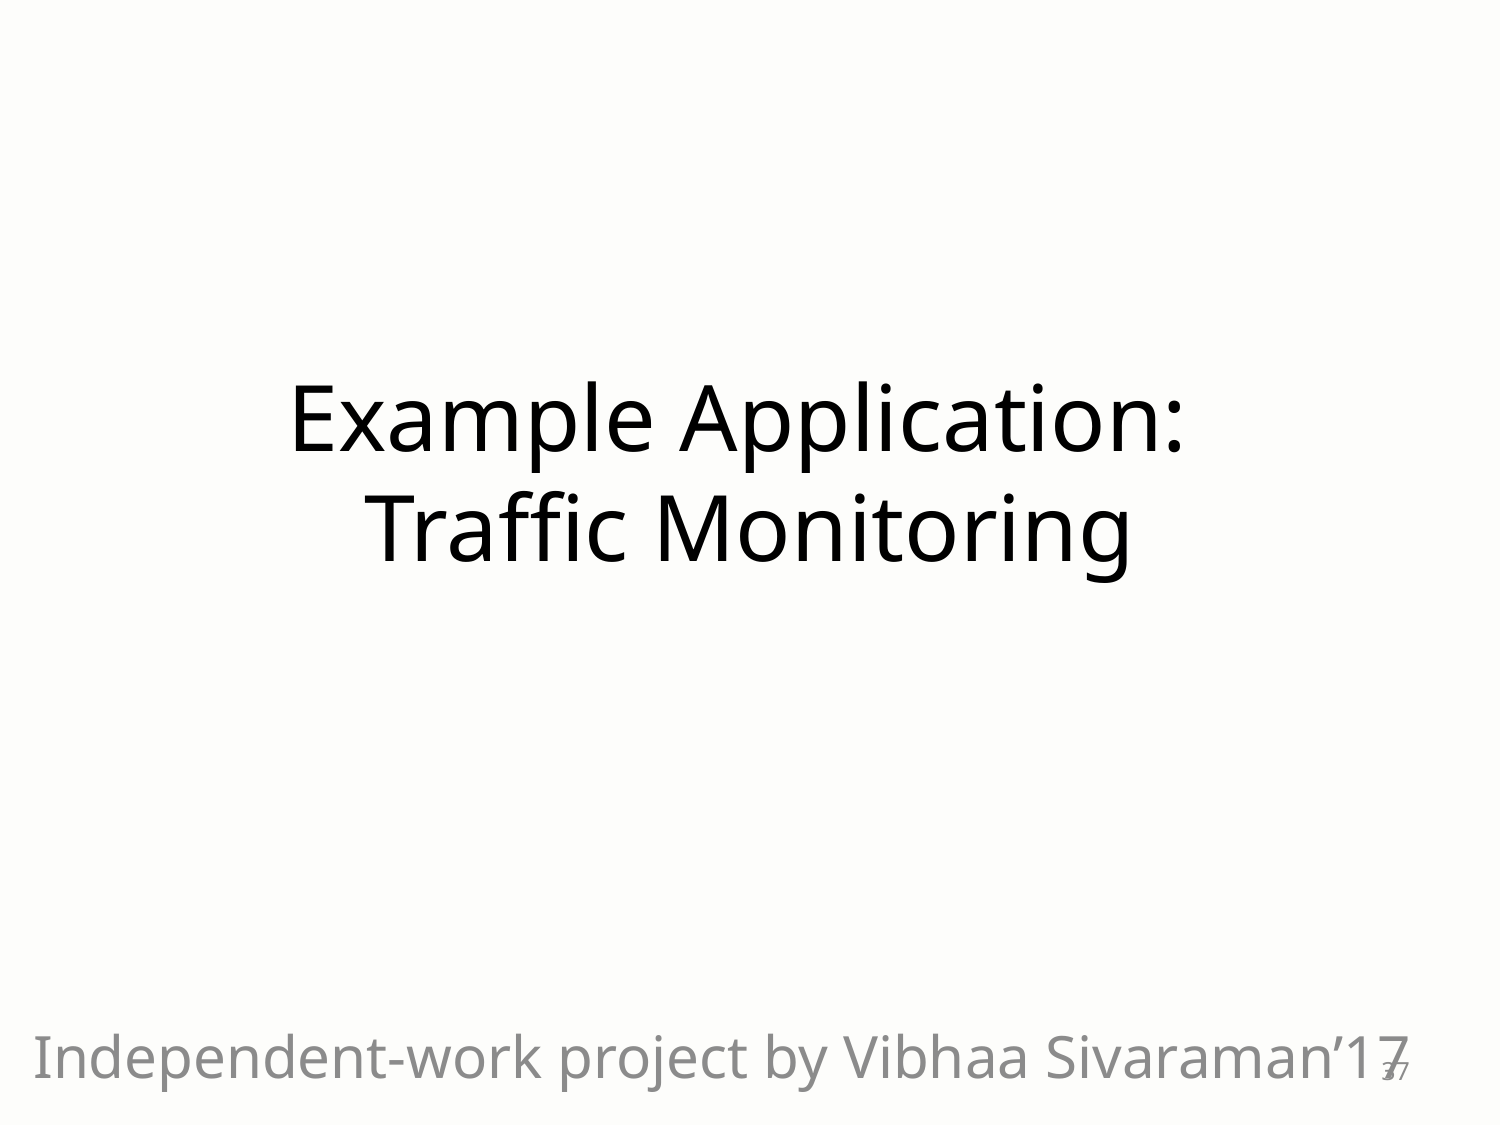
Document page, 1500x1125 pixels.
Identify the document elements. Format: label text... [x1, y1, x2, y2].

subtitle Independent-work project by Vibhaa Sivaraman’17 [0, 1013, 1472, 1125]
title Example Application: Traffic Monitoring [112, 349, 1388, 591]
slide_number 37 [1074, 1042, 1425, 1103]
